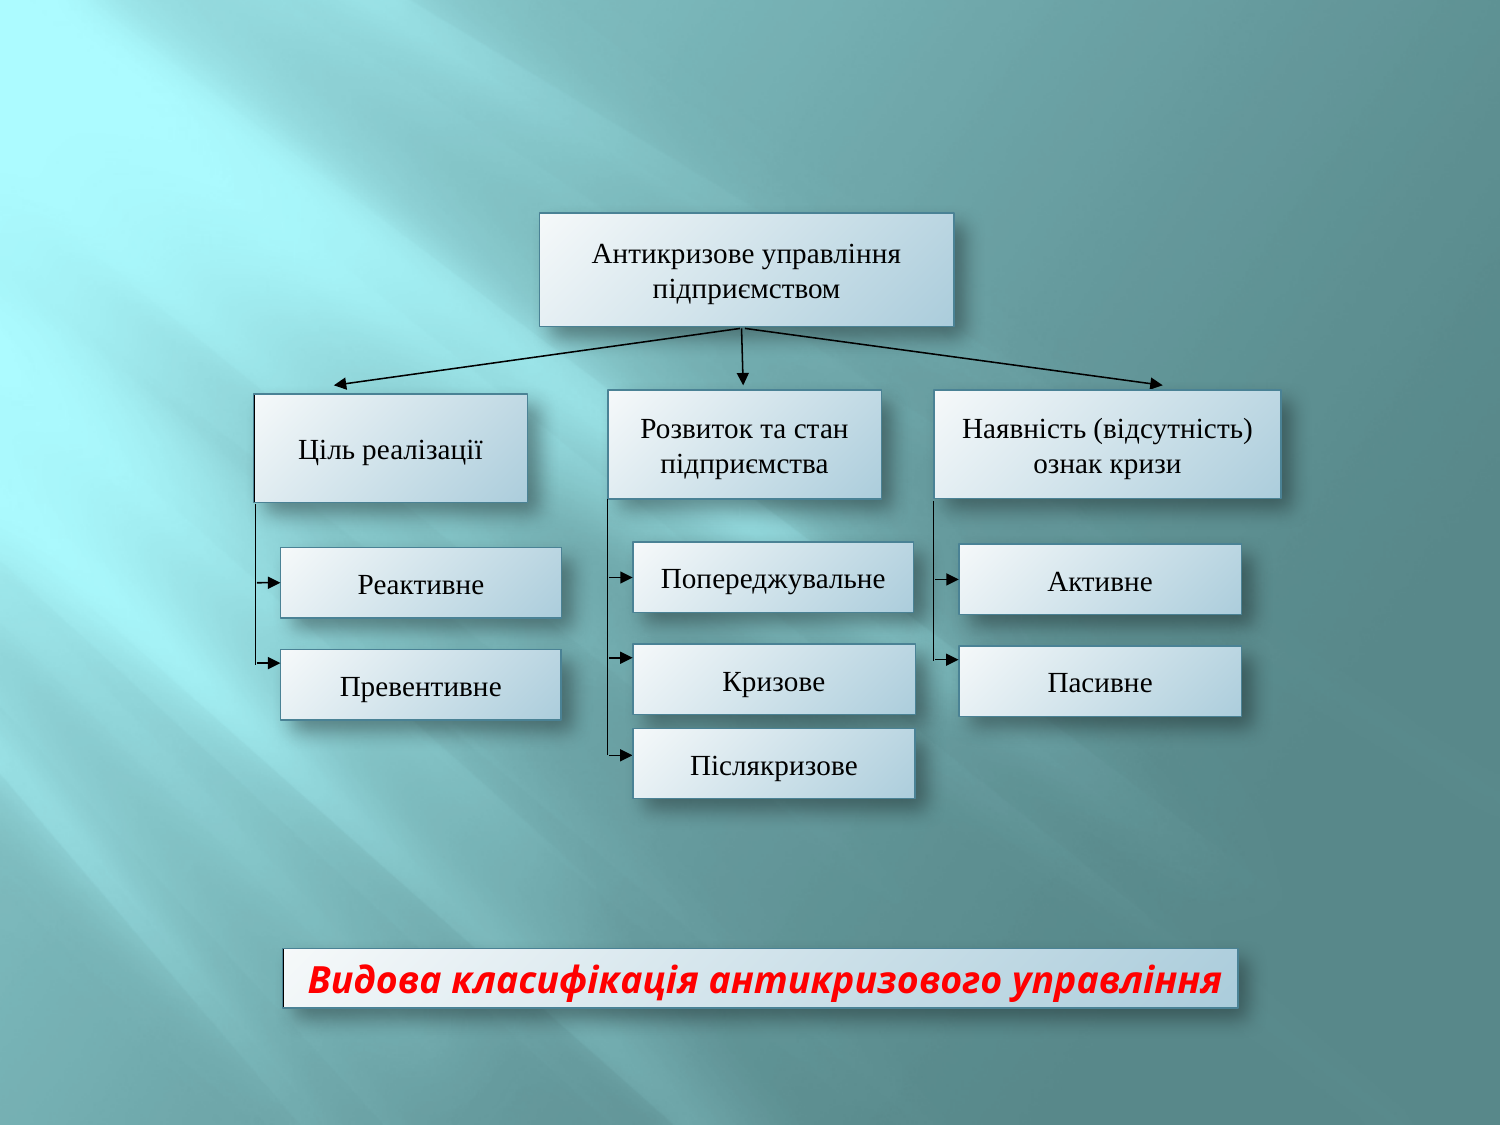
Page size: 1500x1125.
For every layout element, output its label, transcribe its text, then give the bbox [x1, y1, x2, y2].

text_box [229, 184, 1282, 799]
text_box Видова класифікація антикризового управління [282, 948, 1239, 1009]
text_box [0, 0, 1500, 75]
